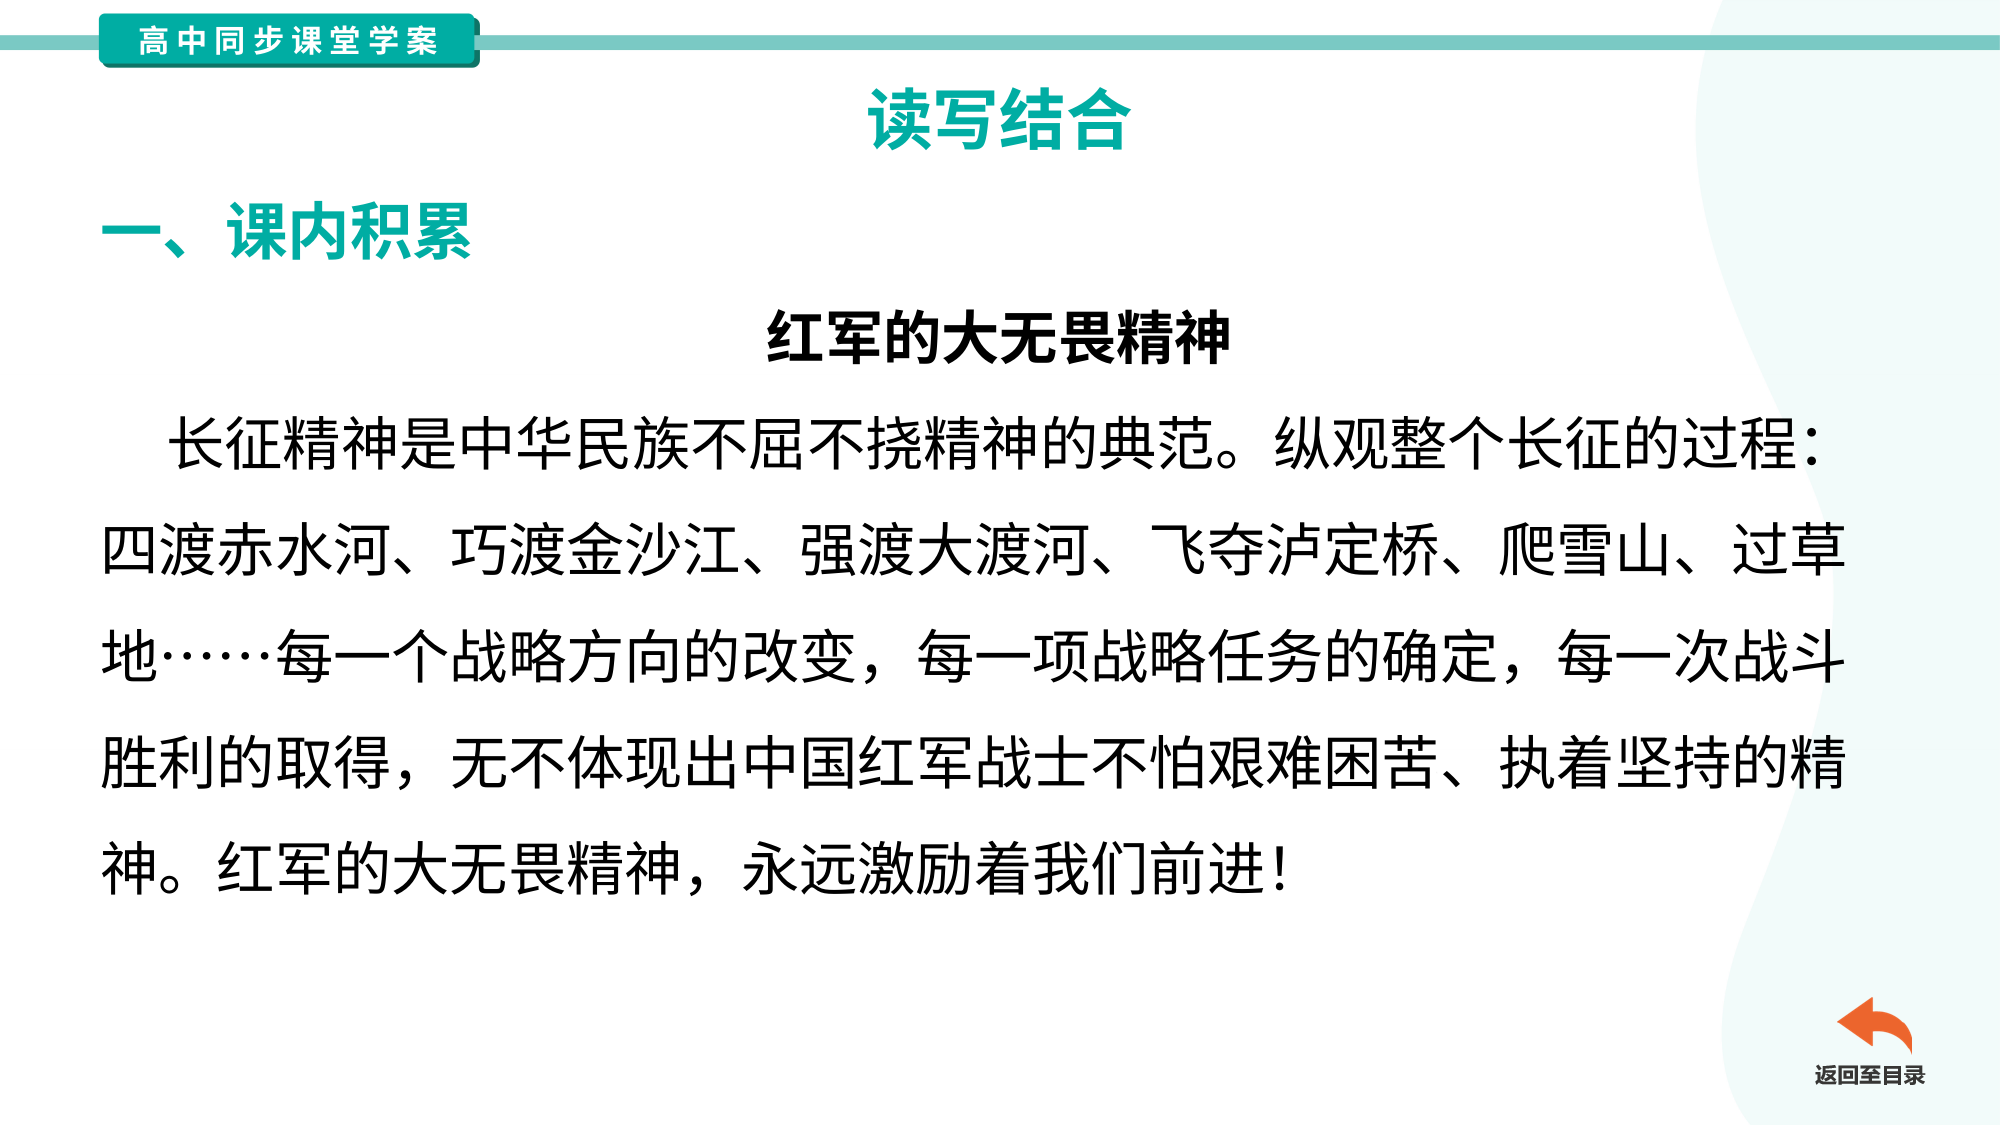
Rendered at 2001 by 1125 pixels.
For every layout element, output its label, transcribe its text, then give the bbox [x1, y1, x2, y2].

text_box 红军的大无畏精神 长征精神是中华民族不屈不挠精神的典范。纵观整个长征的过程： 四渡赤水河、巧渡金沙江、强渡大渡河、飞夺泸定桥、爬雪山、过草 地……每一个战略方向的改变，每一项战略任务的确定，每一次战斗 胜利的取得，无不体现出中国红军战士不怕艰难困苦、执着坚持的精 神。红军的大无畏精神，永远激励着我们前进！ [100, 264, 1899, 903]
text_box 一、课内积累 [100, 156, 1899, 264]
text_box 读写结合 [100, 76, 1899, 156]
picture [0, 0, 2000, 1125]
